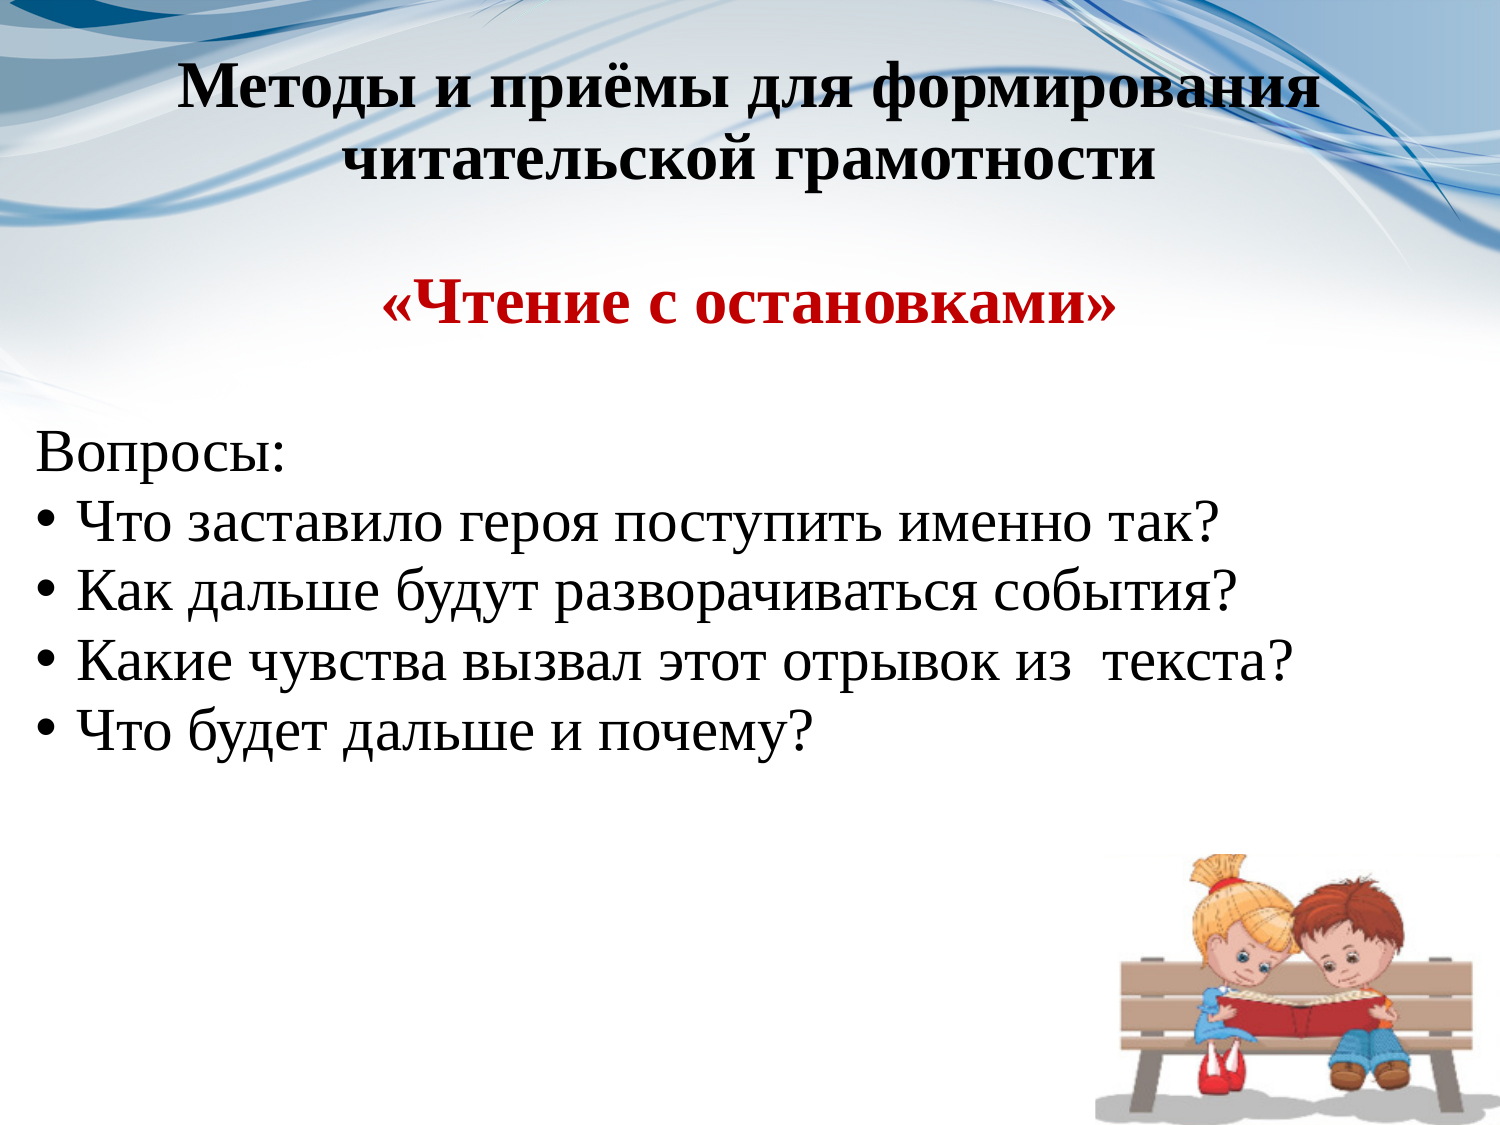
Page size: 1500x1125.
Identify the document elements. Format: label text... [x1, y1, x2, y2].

picture [0, 0, 1500, 1125]
title Методы и приёмы для формирования читательской грамотности «Чтение с остановками» [103, 190, 1397, 278]
list Вопросы: Что заставило героя поступить именно так? Как дальше будут разворачиваться события? Какие чувства вызвал этот отрывок из текста? Что будет дальше и почему? [20, 410, 1500, 1014]
